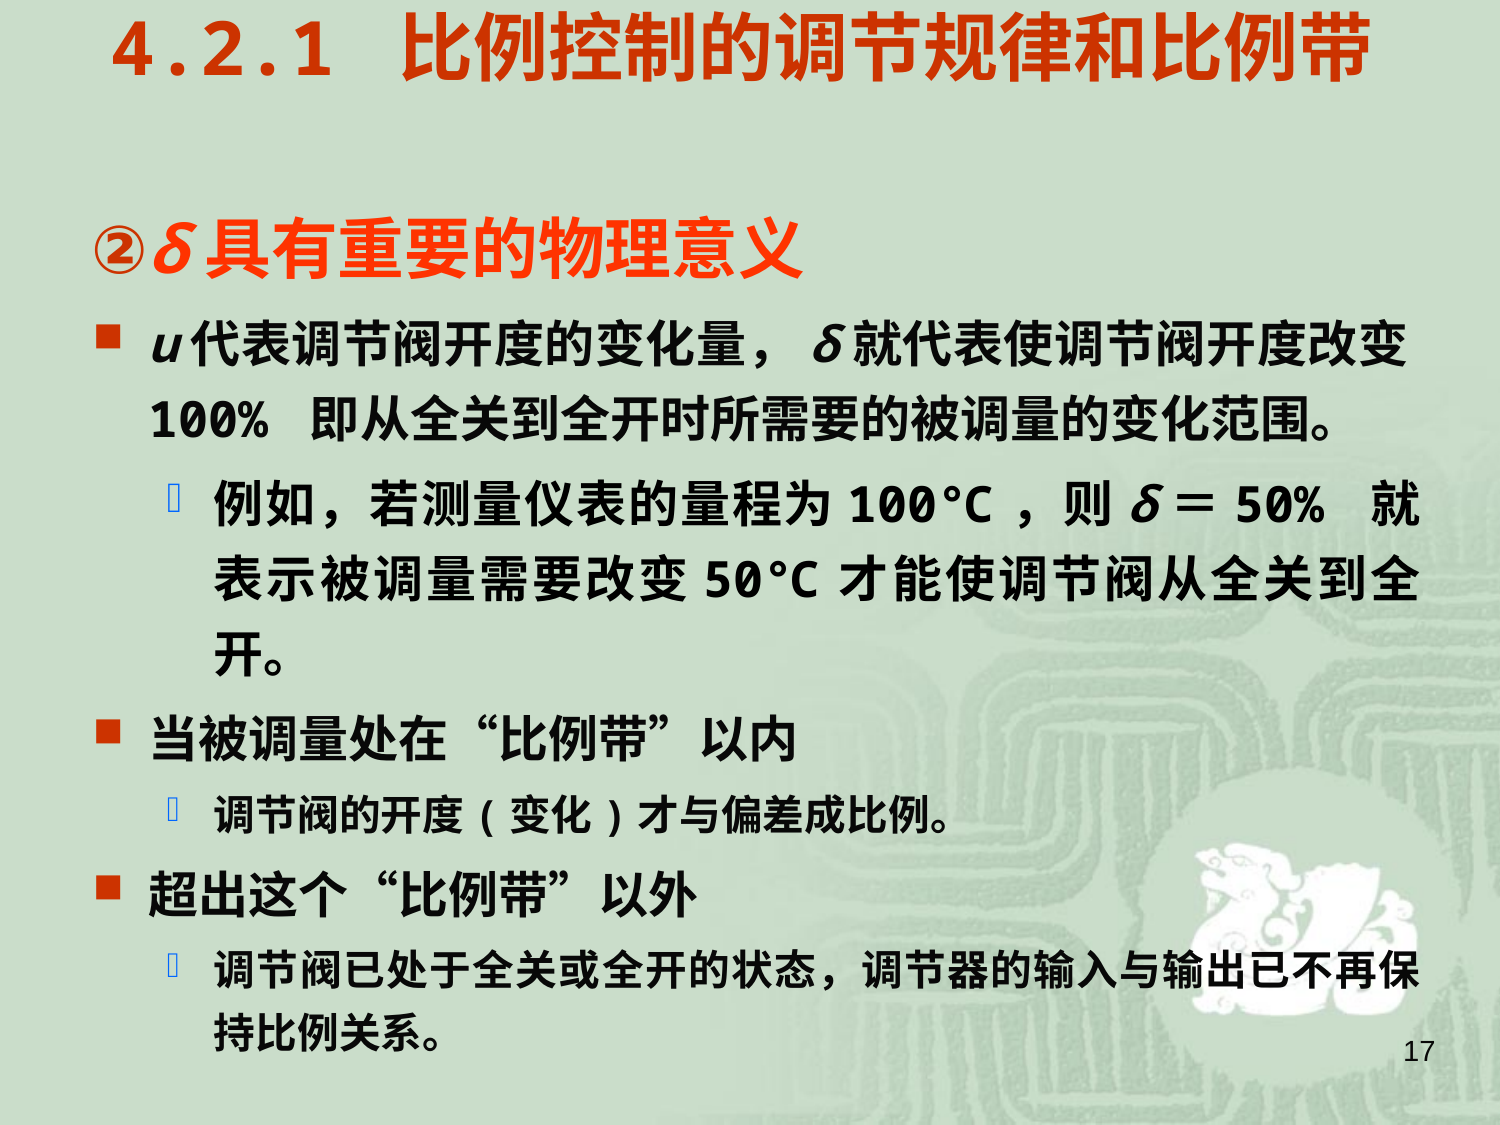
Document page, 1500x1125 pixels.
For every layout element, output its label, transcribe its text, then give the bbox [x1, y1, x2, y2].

slide_number 17 [1074, 1024, 1451, 1103]
title 4.2.1 比例控制的调节规律和比例带 [41, 0, 1443, 91]
picture [0, 0, 1500, 1125]
list ②δ具有重要的物理意义 u代表调节阀开度的变化量，δ就代表使调节阀开度改变100% 即从全关到全开时所需要的被调量的变化范围。 例如，若测量仪表的量程为100℃，则δ＝50% 就表示被调量需要改变50℃才能使调节阀从全关到全开。 当被调量处在“比例带”以内 调节阀的开度(变化)才与偏差成比例。 超出这个“比例带”以外 调节阀已处于全关或全开的状态，调节器的输入与输出已不再保持比例关系。 [76, 208, 1436, 1059]
